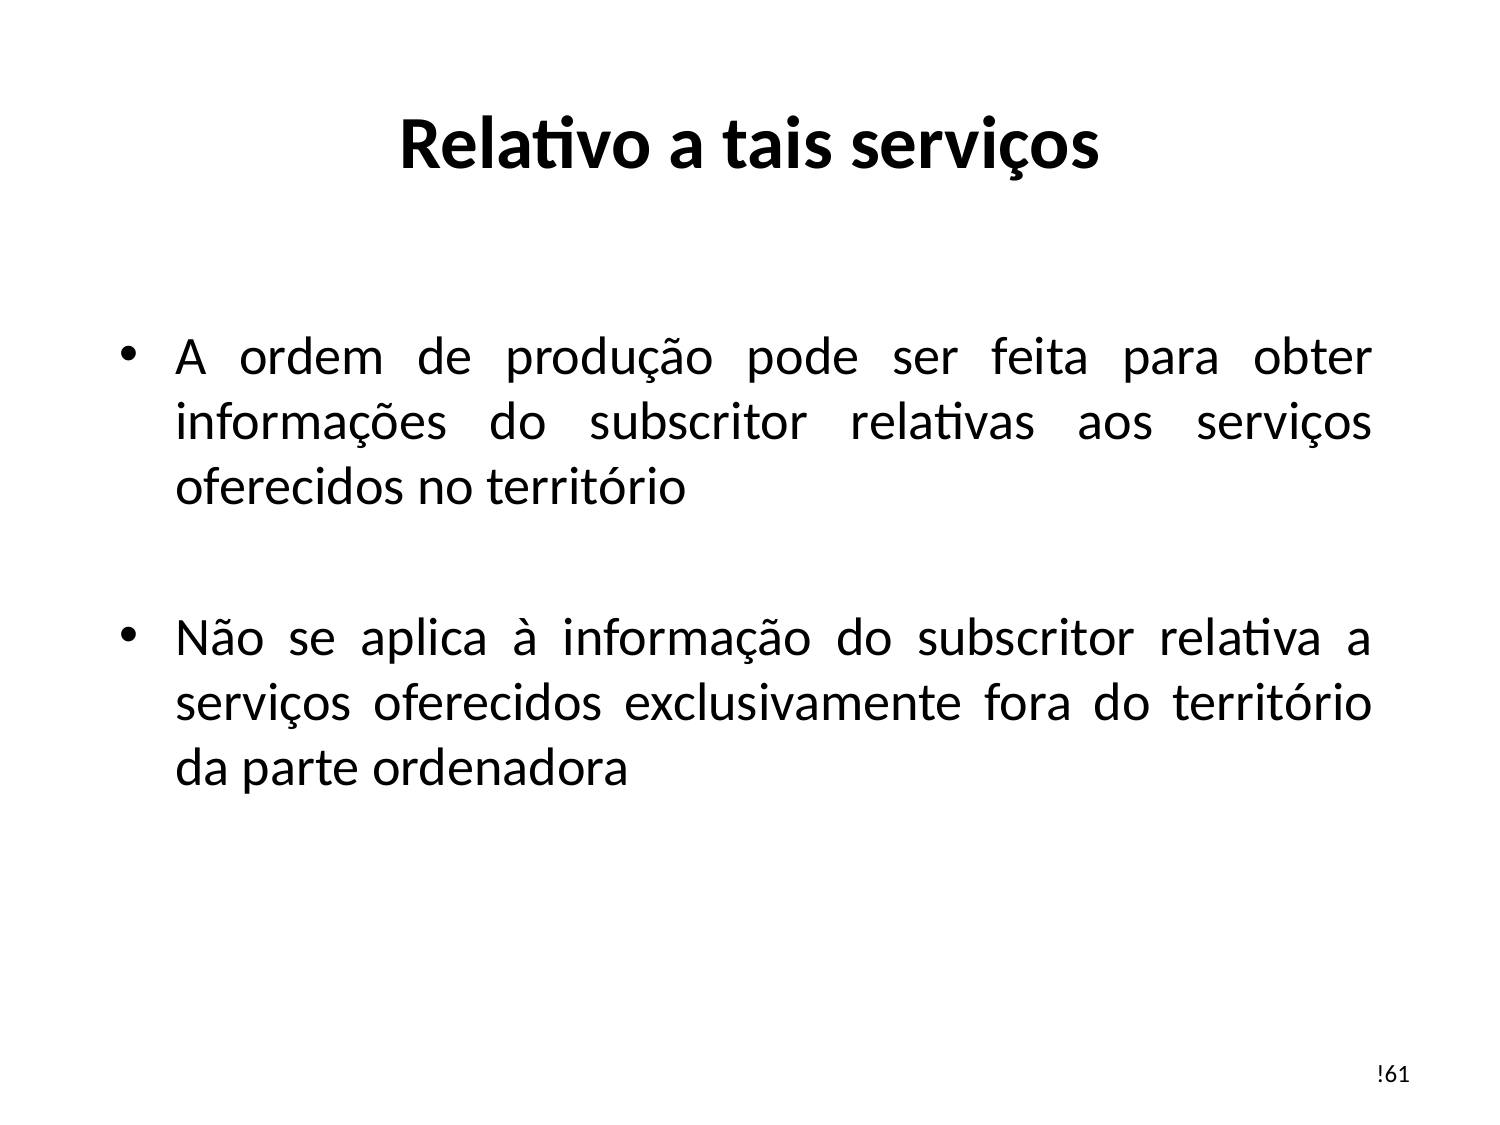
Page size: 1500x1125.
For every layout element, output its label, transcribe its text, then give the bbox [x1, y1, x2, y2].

slide_number !61 [1074, 1042, 1425, 1103]
list A ordem de produção pode ser feita para obter informações do subscritor relativas aos serviços oferecidos no território Não se aplica à informação do subscritor relativa a serviços oferecidos exclusivamente fora do território da parte ordenadora [103, 312, 1391, 976]
title Relativo a tais serviços [74, 44, 1426, 233]
